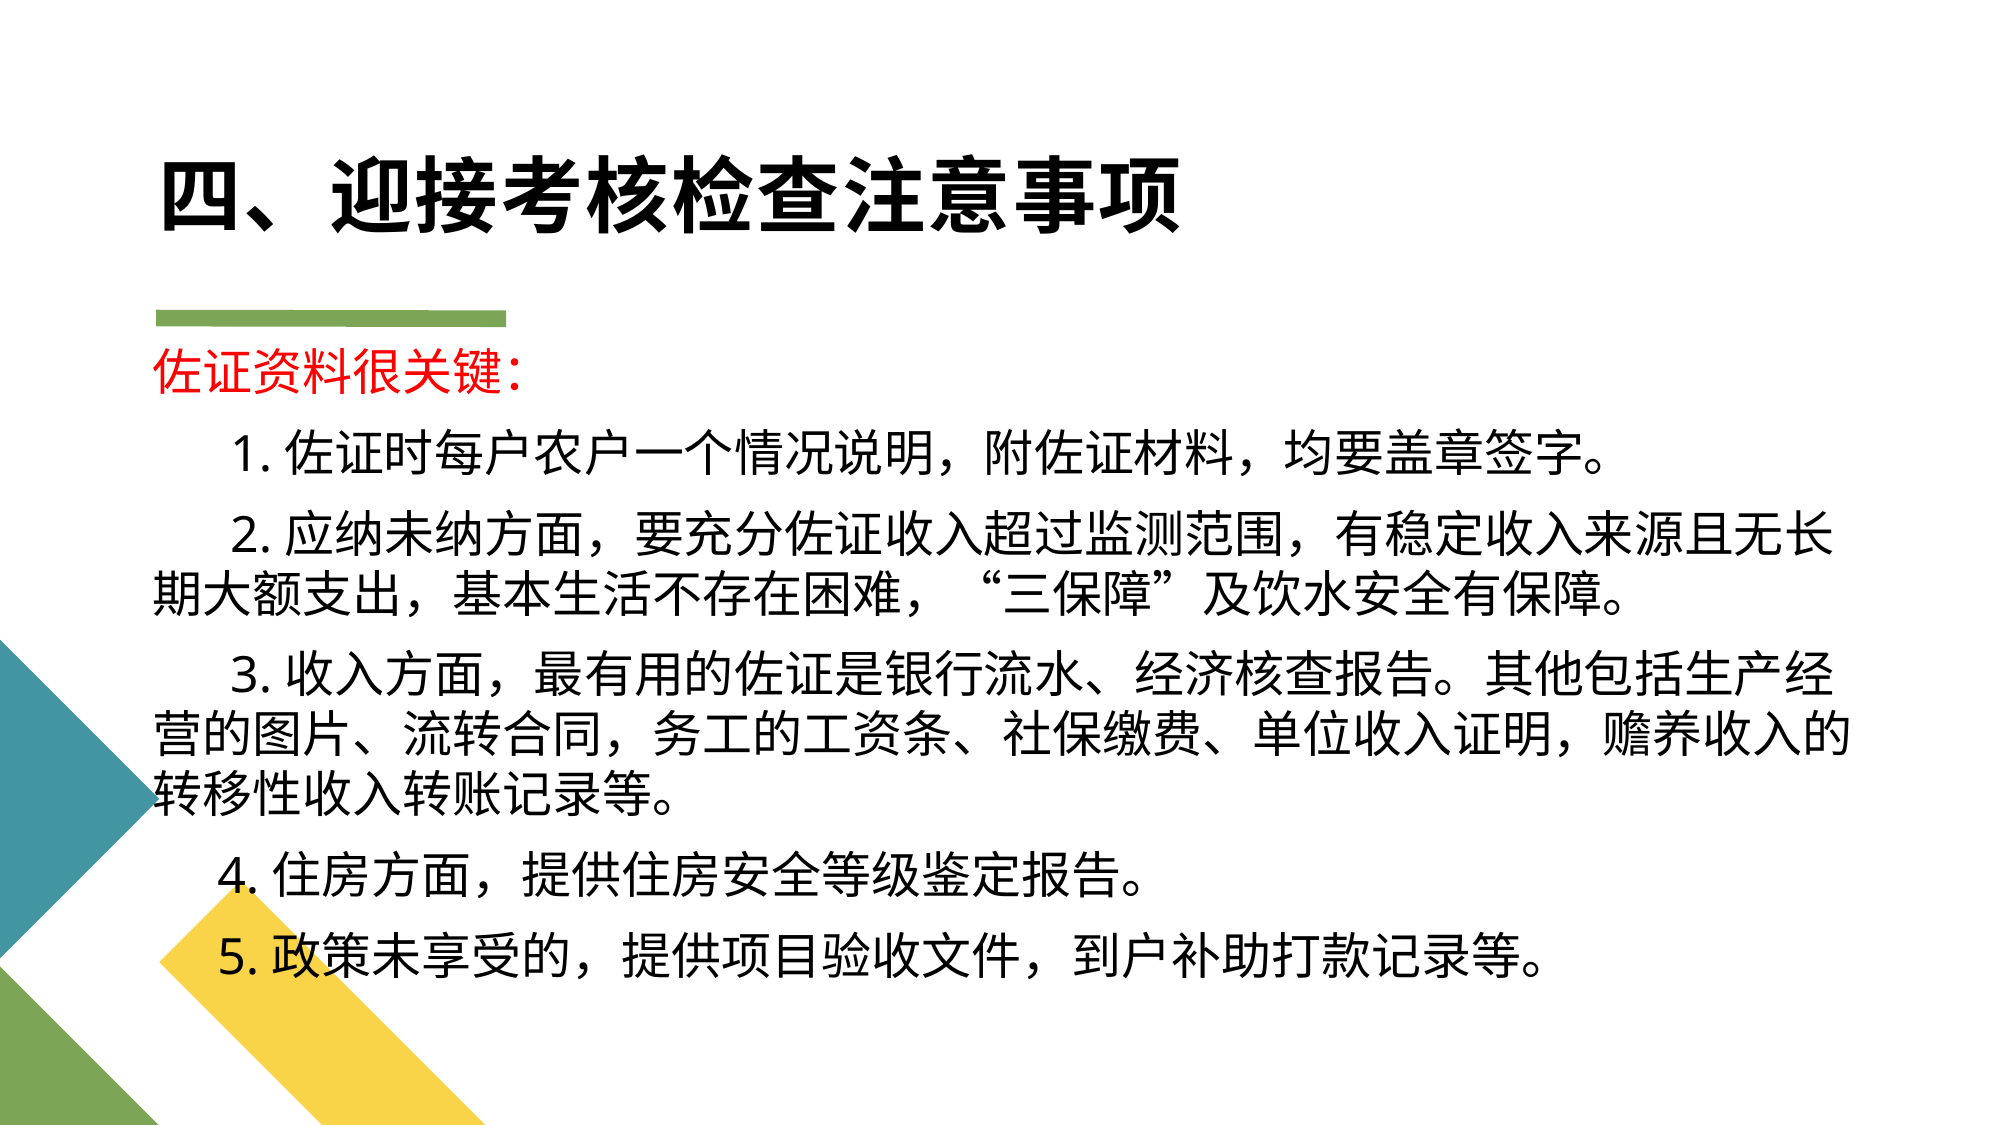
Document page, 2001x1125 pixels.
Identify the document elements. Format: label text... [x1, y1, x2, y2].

list 佐证资料很关键： 1.佐证时每户农户一个情况说明，附佐证材料，均要盖章签字。 2.应纳未纳方面，要充分佐证收入超过监测范围，有稳定收入来源且无长期大额支出，基本生活不存在困难，“三保障”及饮水安全有保障。 3.收入方面，最有用的佐证是银行流水、经济核查报告。其他包括生产经营的图片、流转合同，务工的工资条、社保缴费、单位收入证明，赡养收入的转移性收入转账记录等。 4.住房方面，提供住房安全等级鉴定报告。 5.政策未享受的，提供项目验收文件，到户补助打款记录等。 [152, 340, 1863, 1125]
title 四、迎接考核检查注意事项 [158, 144, 1192, 245]
